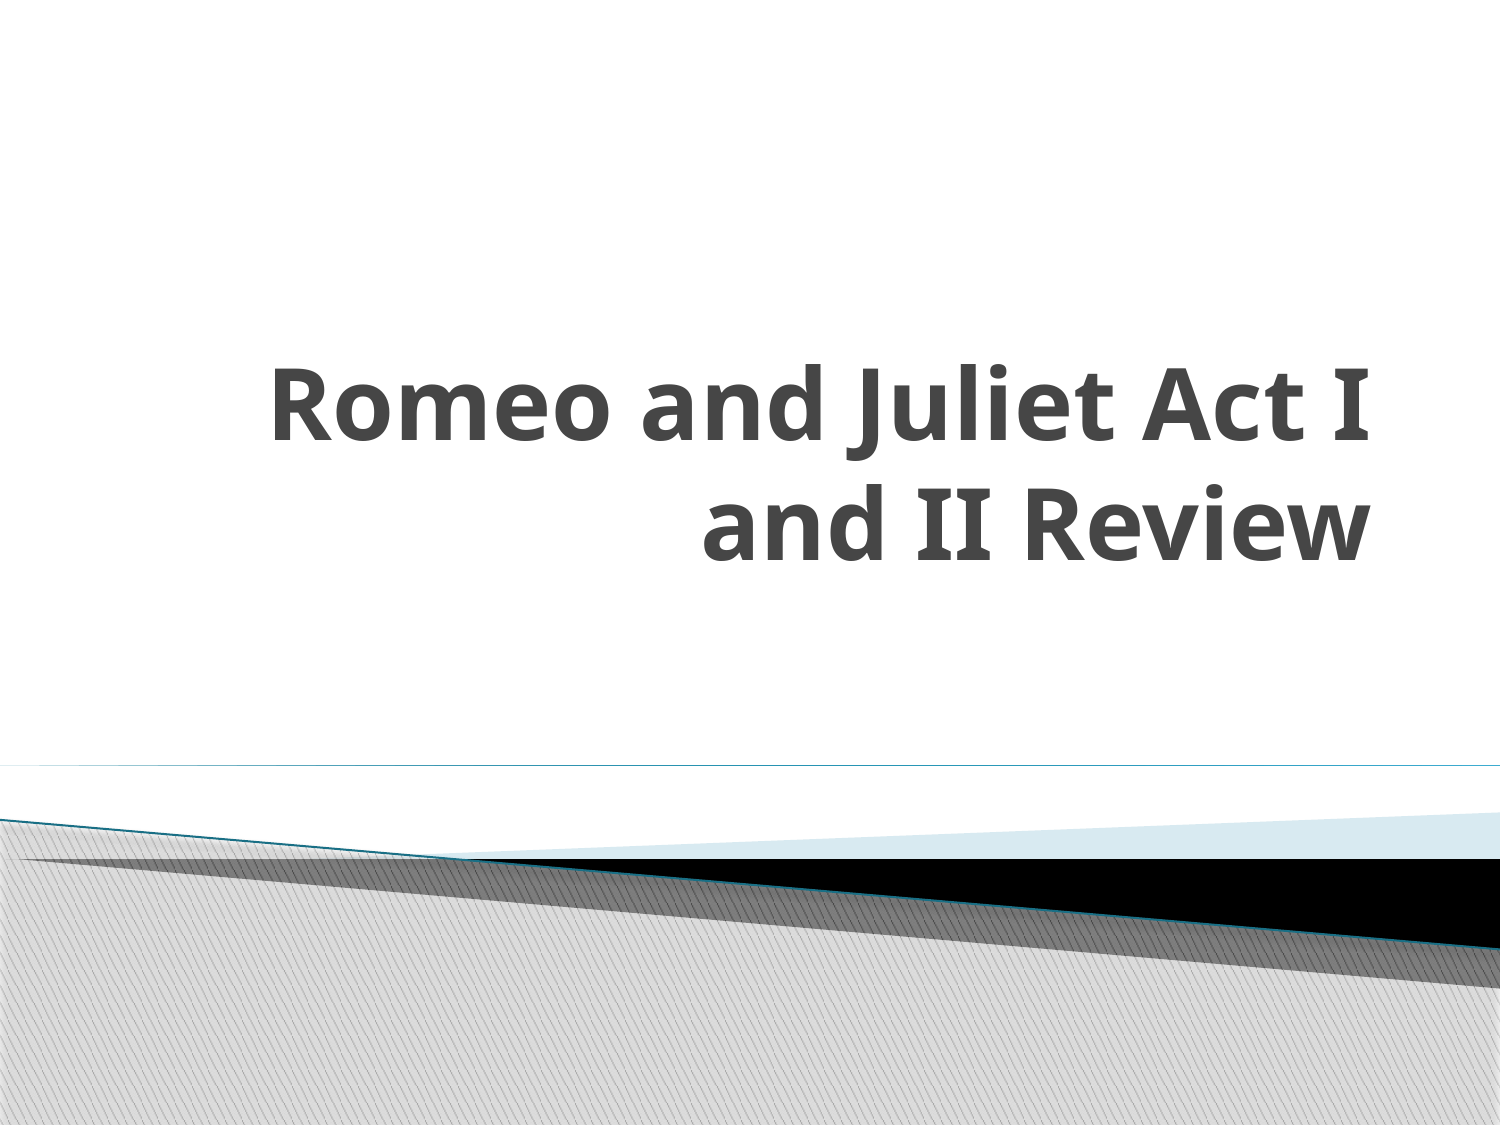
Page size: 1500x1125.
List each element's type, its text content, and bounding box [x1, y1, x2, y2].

picture [5, 859, 1500, 989]
title Romeo and Juliet Act I and II Review [112, 287, 1388, 588]
